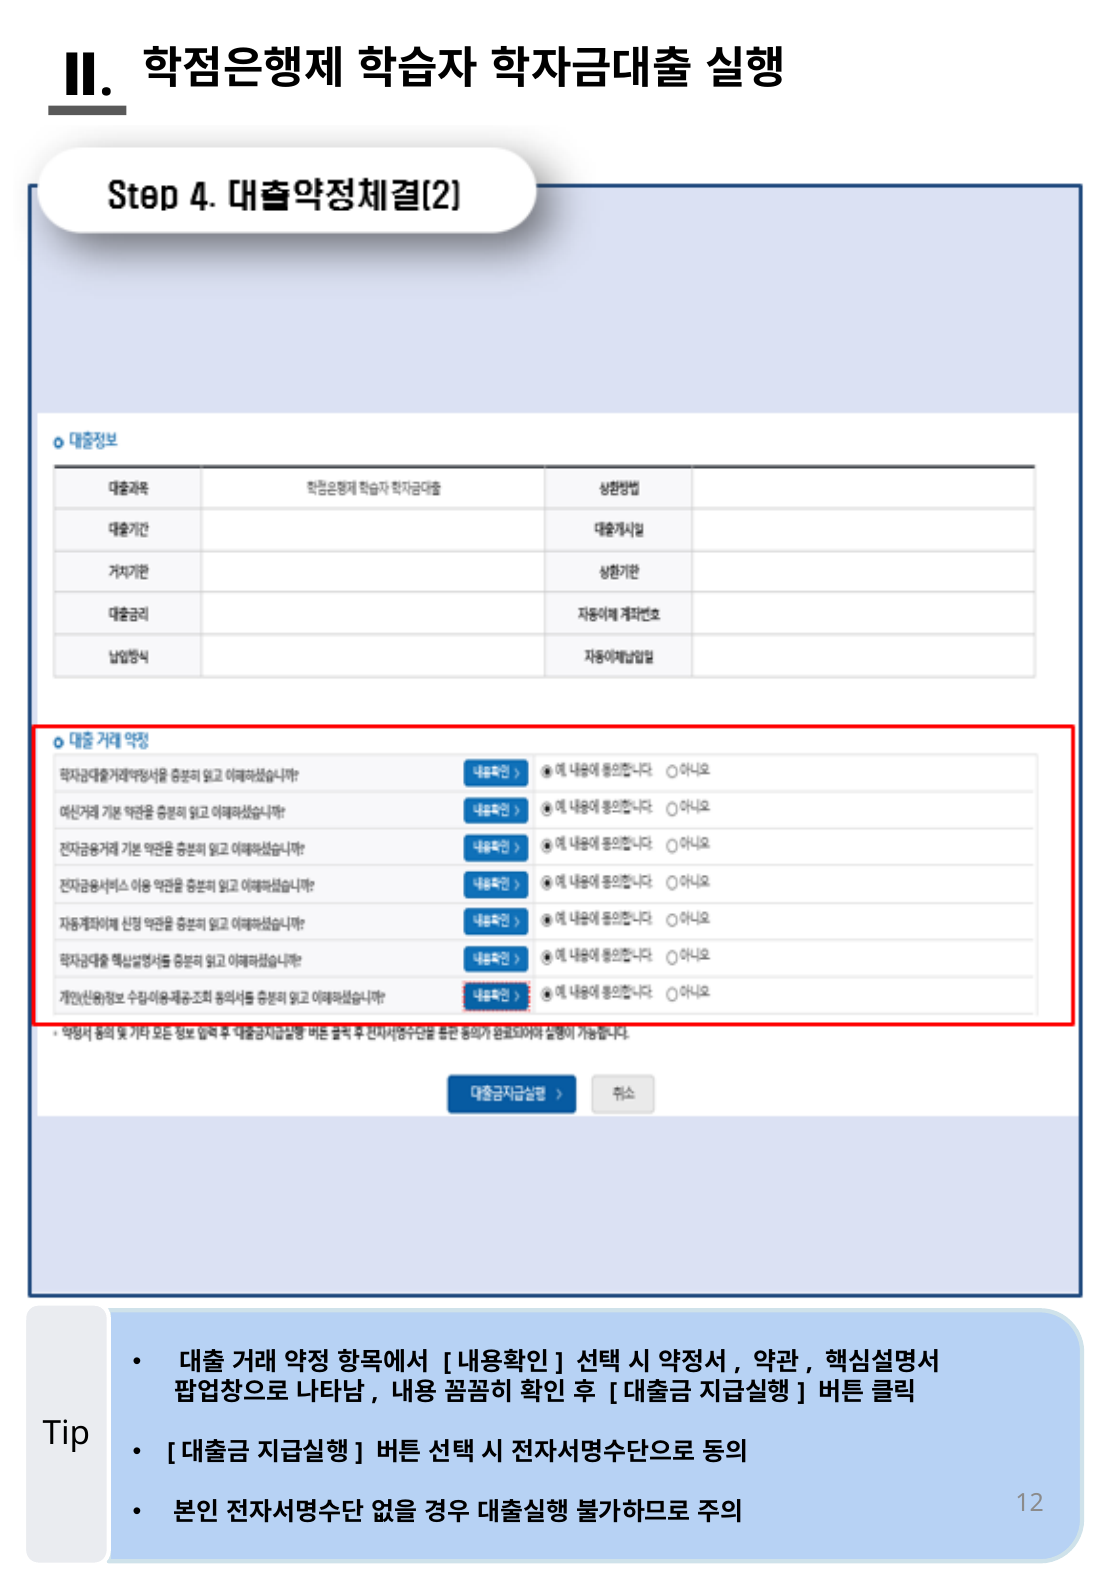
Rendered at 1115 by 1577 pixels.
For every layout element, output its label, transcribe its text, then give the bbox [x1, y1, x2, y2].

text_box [115, 1309, 1083, 1562]
text_box 학점은행제 학습자 학자금대출 실행 [127, 31, 1110, 100]
picture [13, 124, 1107, 1301]
text_box Ⅱ. [46, 29, 153, 115]
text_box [23, 1309, 109, 1565]
